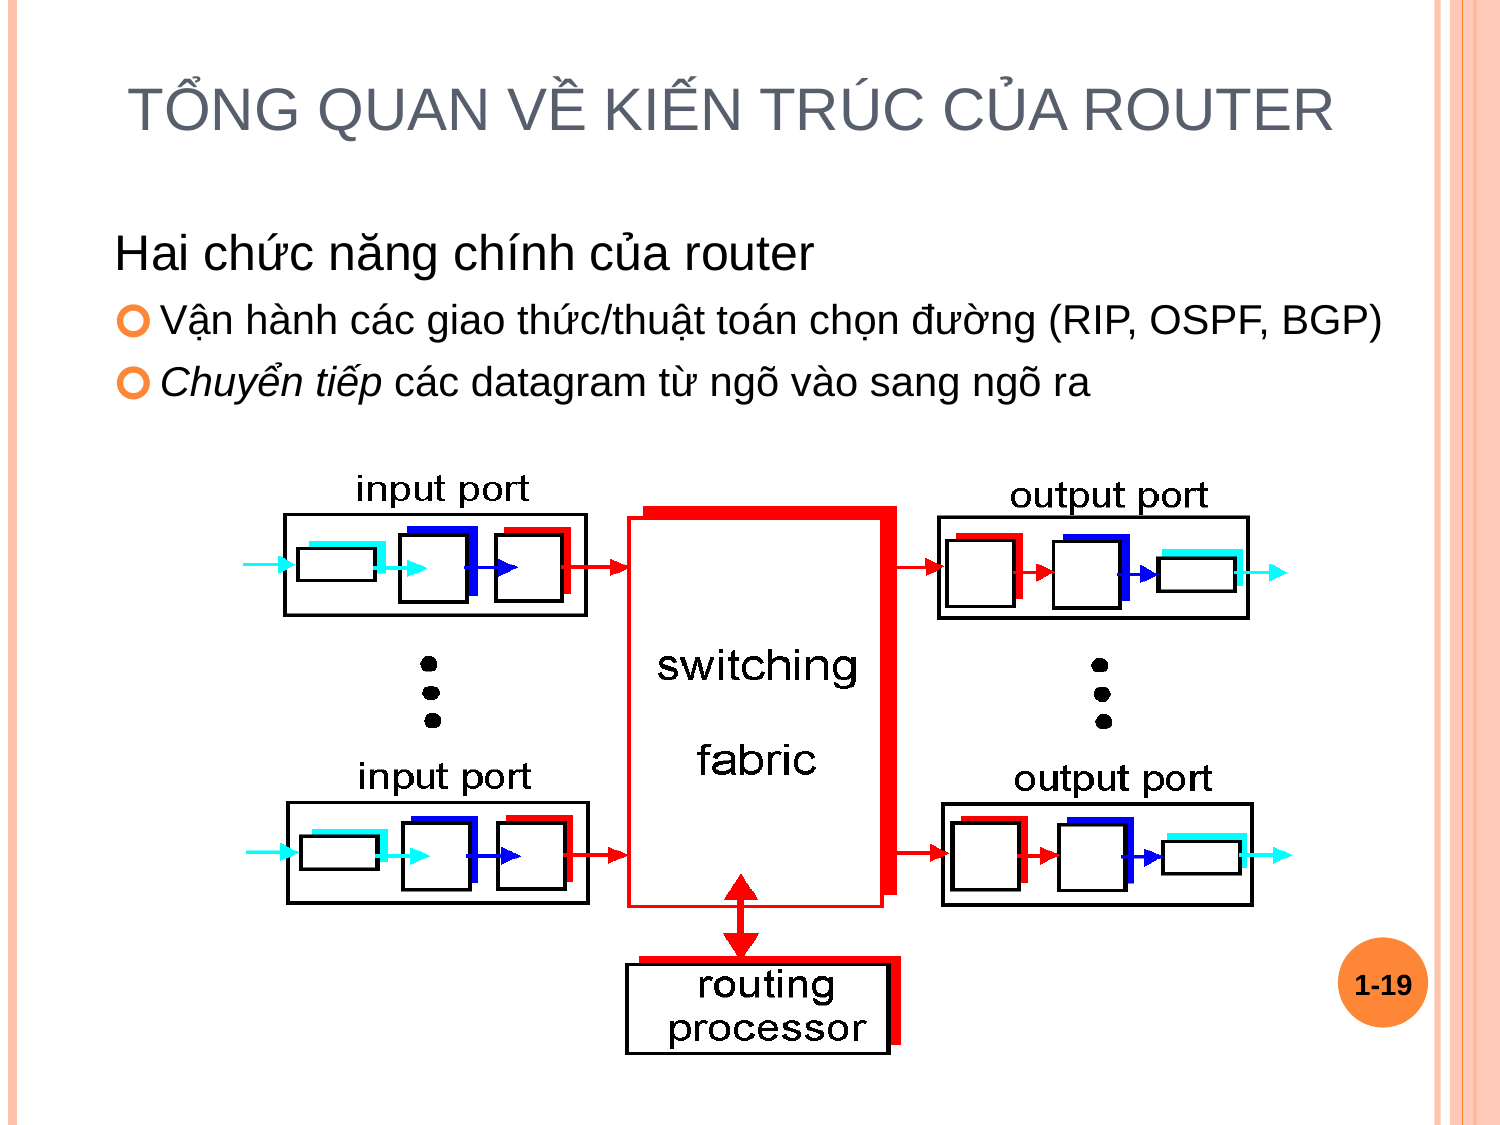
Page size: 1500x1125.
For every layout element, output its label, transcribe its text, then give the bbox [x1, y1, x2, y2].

title Tổng quan về kiến trúc của Router [112, 50, 1388, 150]
picture [243, 475, 1294, 1055]
list Hai chức năng chính của router Vận hành các giao thức/thuật toán chọn đường (RIP, OSPF, BGP) Chuyển tiếp các datagram từ ngõ vào sang ngõ ra [99, 212, 1433, 417]
slide_number 1-‹#› [1333, 940, 1434, 1026]
